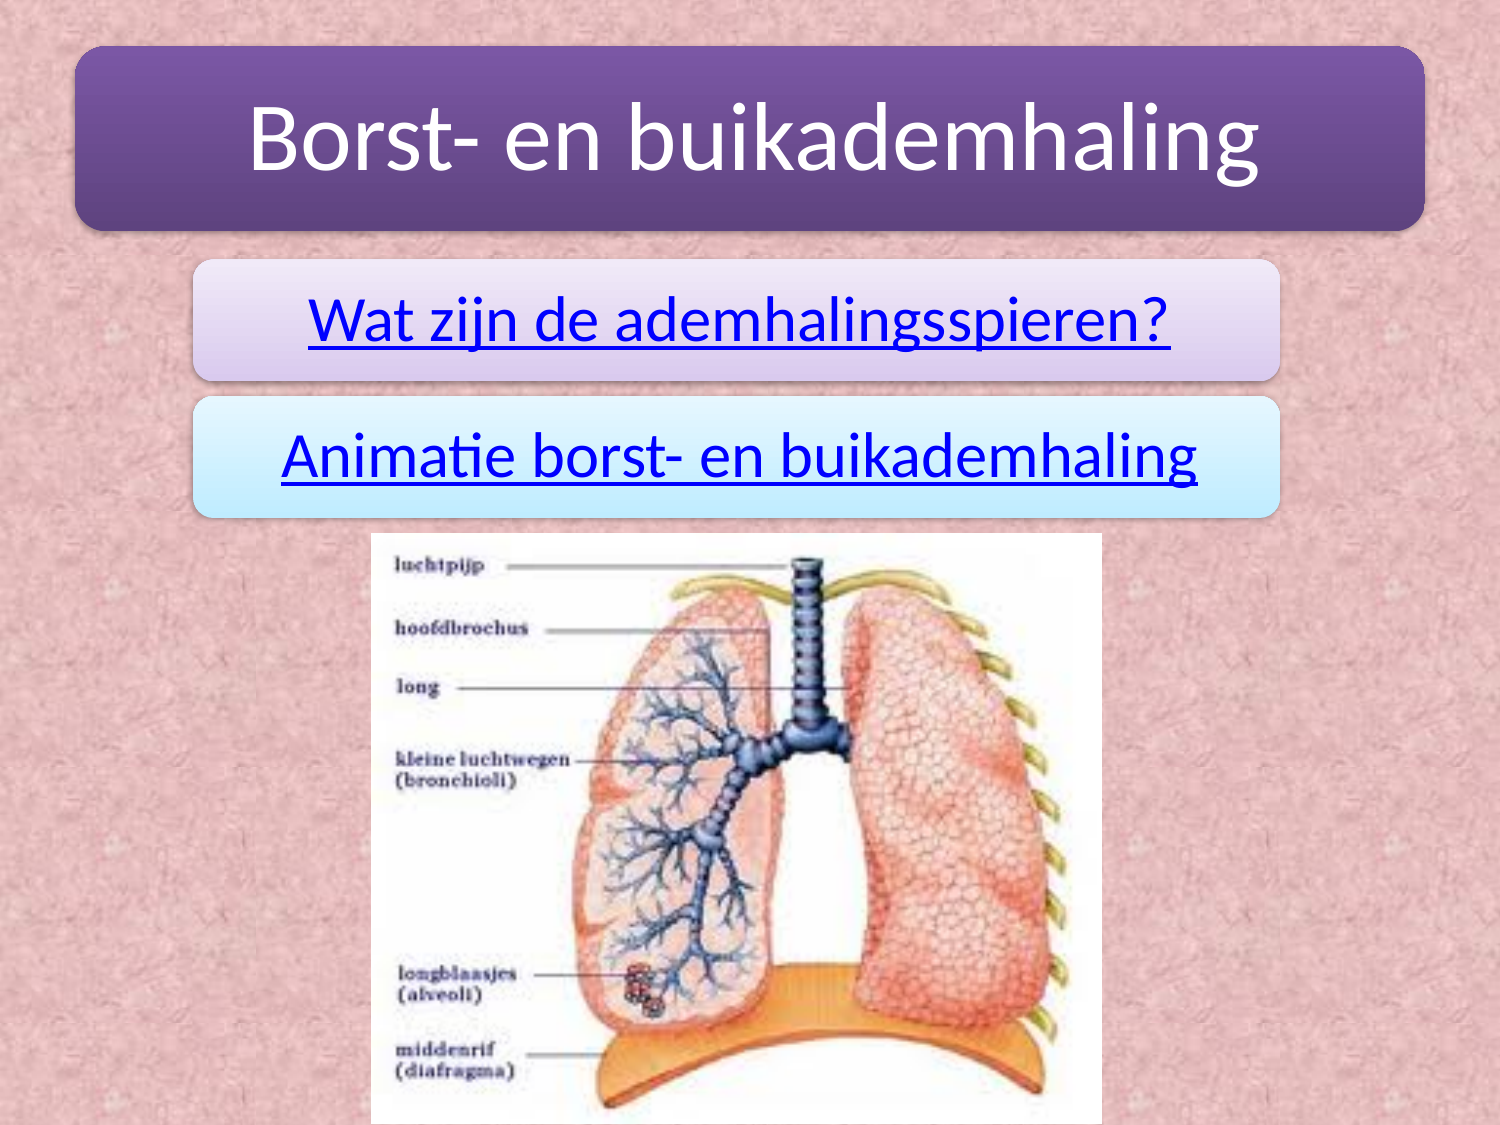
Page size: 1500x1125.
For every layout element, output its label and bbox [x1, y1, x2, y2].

list [192, 255, 1281, 523]
text_box [74, 44, 1426, 233]
picture [0, 0, 1500, 1125]
